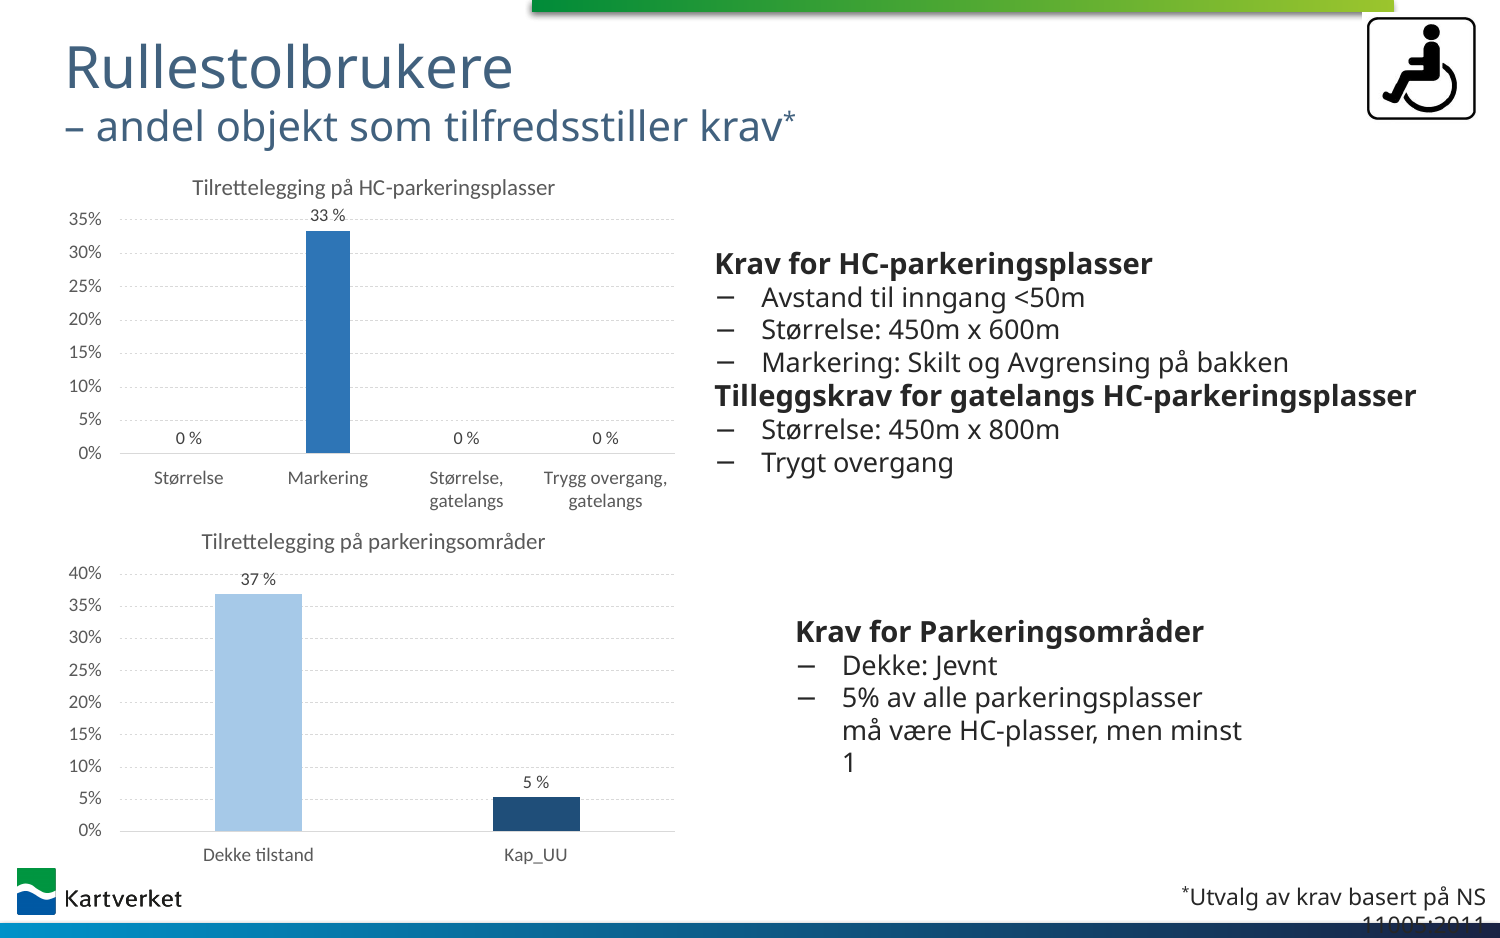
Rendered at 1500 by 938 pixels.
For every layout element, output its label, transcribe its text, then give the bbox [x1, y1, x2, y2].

picture [62, 166, 686, 519]
picture [62, 520, 686, 874]
text_box Rullestolbrukere – andel objekt som tilfredsstiller krav* [49, 25, 1431, 158]
text_box Krav for Parkeringsområder Dekke: Jevnt 5% av alle parkeringsplasser må være HC-plasser, men minst 1 [780, 605, 1261, 786]
text_box Krav for HC-parkeringsplasser Avstand til inngang <50m Størrelse: 450m x 600m Markering: Skilt og Avgrensing på bakken Tilleggskrav for gatelangs HC-parkeringsplasser Størrelse: 450m x 800m Trygt overgang [699, 237, 1433, 485]
text_box *Utvalg av krav basert på NS 11005:2011 [1068, 873, 1500, 938]
picture [1362, 12, 1481, 126]
